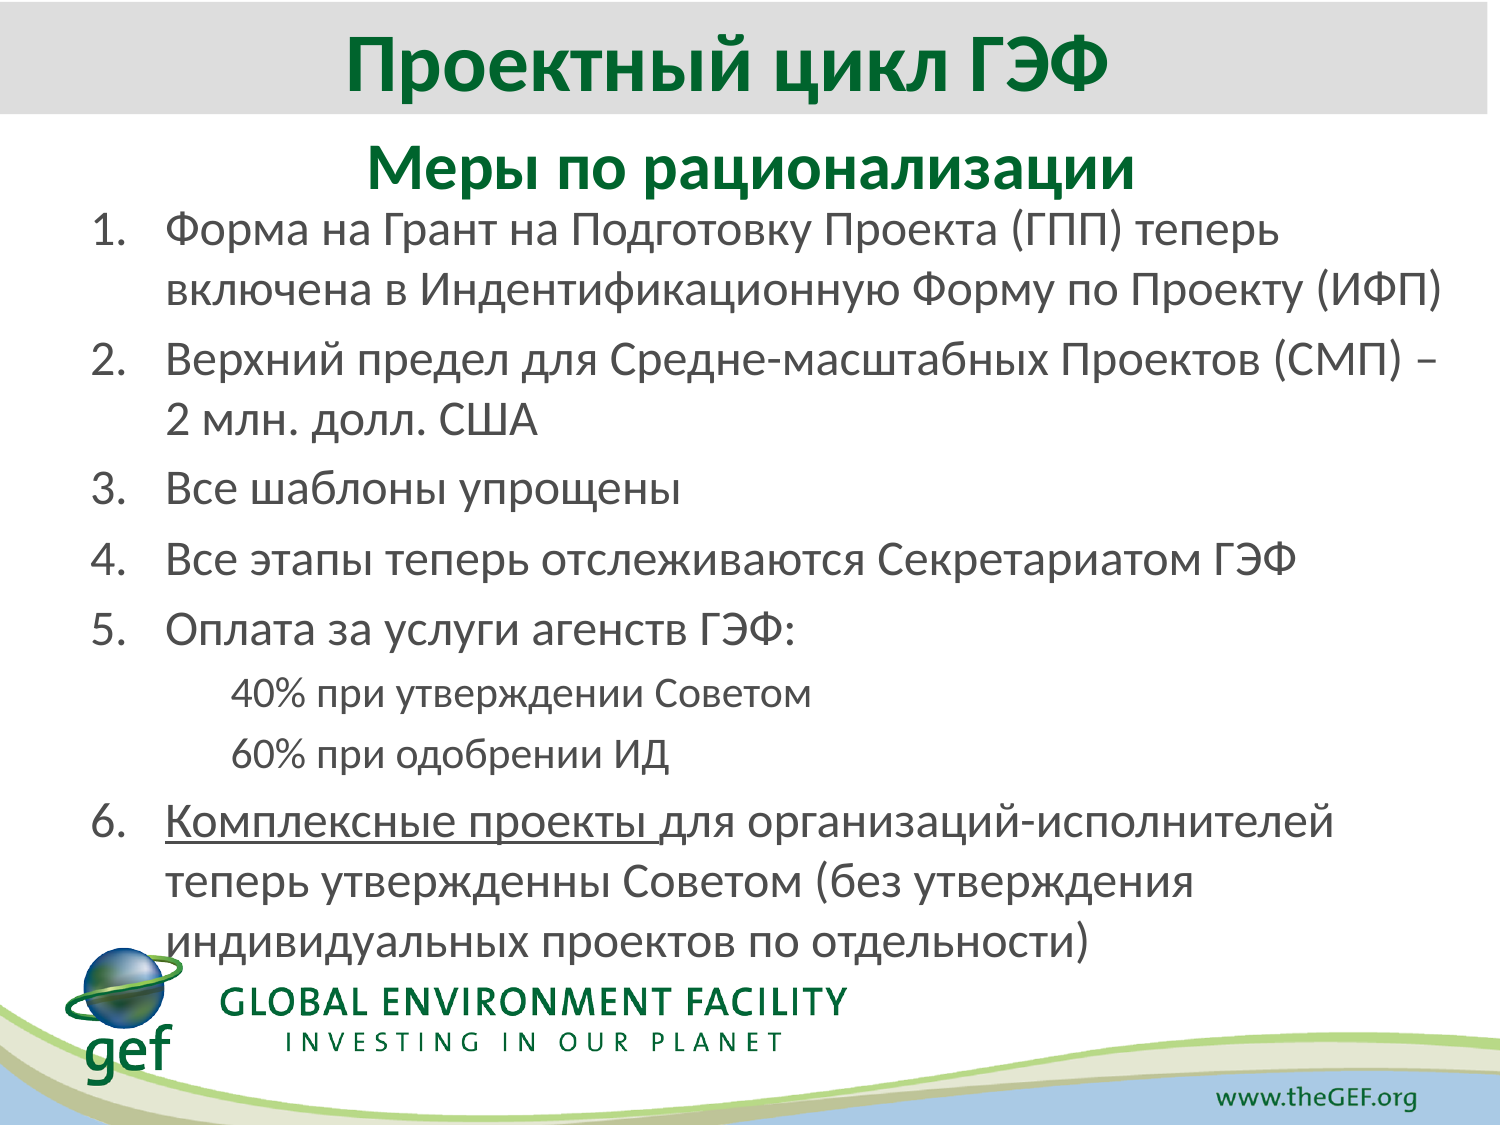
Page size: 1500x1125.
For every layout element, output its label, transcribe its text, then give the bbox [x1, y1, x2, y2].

picture [0, 920, 1500, 1125]
list Форма на Грант на Подготовку Проекта (ГПП) теперь включена в Индентификационную Форму по Проекту (ИФП) Верхний предел для Средне-масштабных Проектов (СМП) – 2 млн. долл. США Все шаблоны упрощены Все этапы теперь отслеживаются Секретариатом ГЭФ Оплата за услуги агенств ГЭФ: 40% при утверждении Советом 60% при одобрении ИД Комплексные проекты для организаций-исполнителей теперь утвержденны Советом (без утверждения индивидуальных проектов по отдельности) [75, 225, 1463, 875]
text_box Меры по рационализации [4, 99, 1500, 225]
text_box Проектный цикл ГЭФ [0, 1, 1488, 115]
